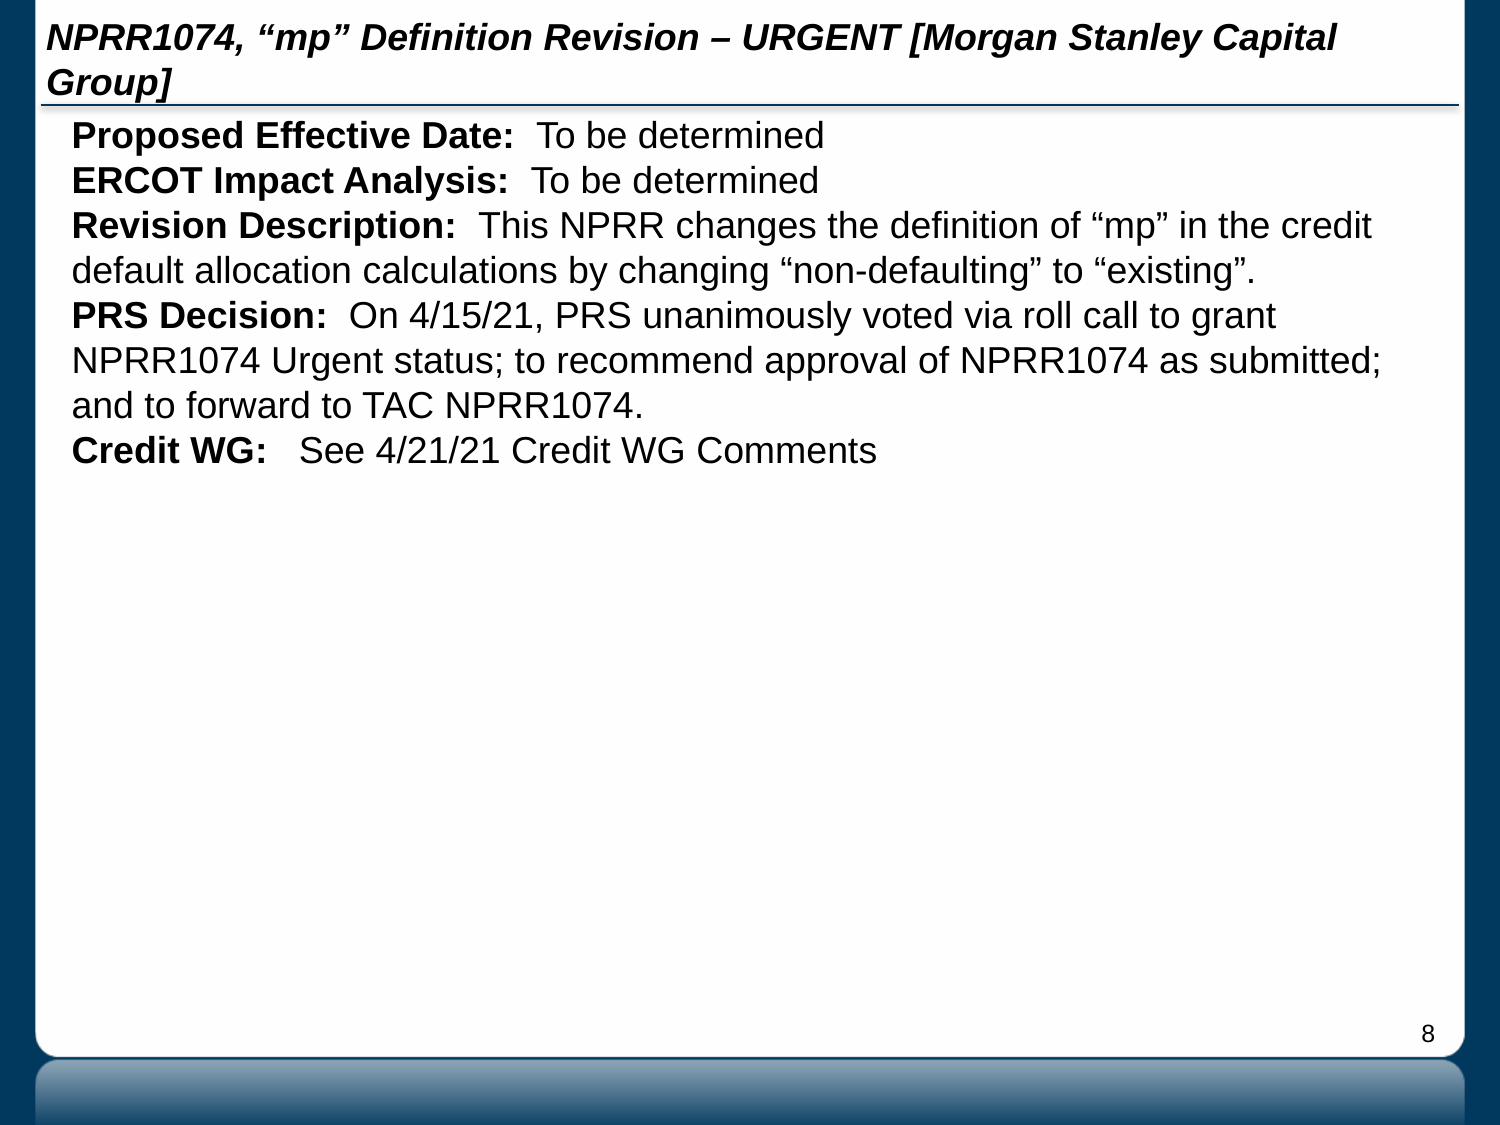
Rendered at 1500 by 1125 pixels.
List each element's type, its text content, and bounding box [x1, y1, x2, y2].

picture [35, 0, 1465, 1125]
title NPRR1074, “mp” Definition Revision – URGENT [Morgan Stanley Capital Group] [31, 20, 1464, 97]
text_box Proposed Effective Date: To be determined ERCOT Impact Analysis: To be determined Revision Description: This NPRR changes the definition of “mp” in the credit default allocation calculations by changing “non-defaulting” to “existing”. PRS Decision: On 4/15/21, PRS unanimously voted via roll call to grant NPRR1074 Urgent status; to recommend approval of NPRR1074 as submitted; and to forward to TAC NPRR1074. Credit WG: See 4/21/21 Credit WG Comments [56, 103, 1448, 479]
